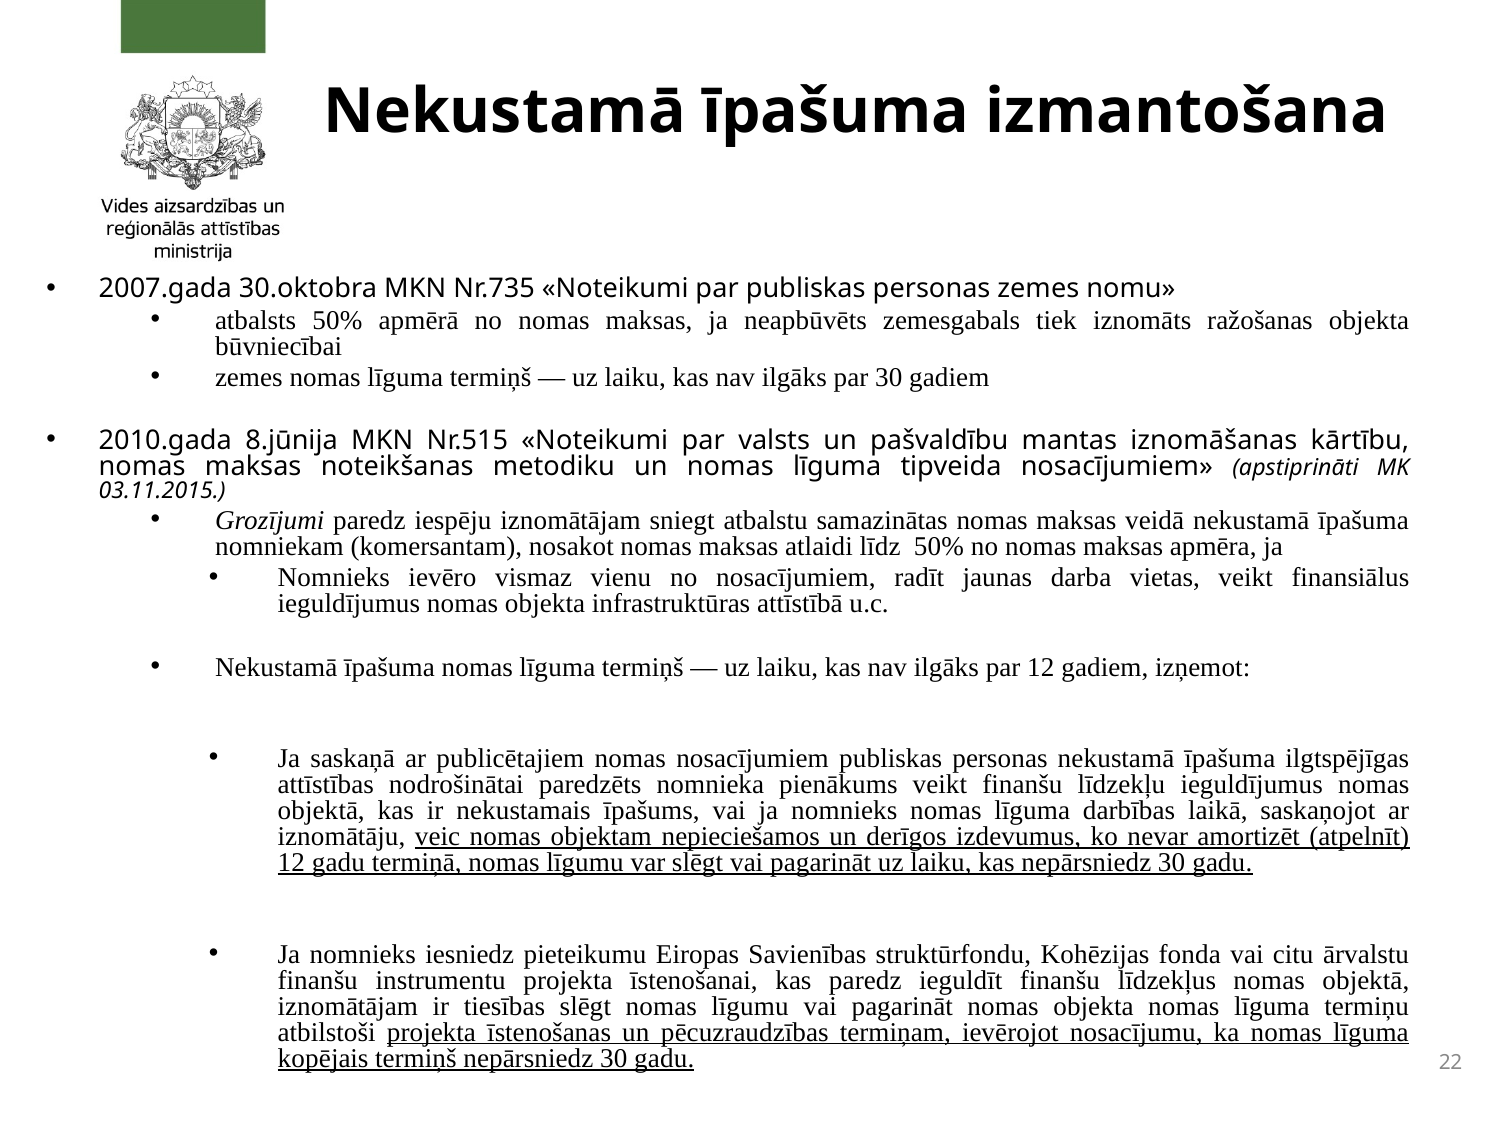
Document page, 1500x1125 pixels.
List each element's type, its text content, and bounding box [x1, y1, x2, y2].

slide_number 22 [1400, 1037, 1478, 1088]
title Nekustamā īpašuma izmantošana [235, 62, 1478, 233]
picture [48, 0, 338, 269]
list 2007.gada 30.oktobra MKN Nr.735 «Noteikumi par publiskas personas zemes nomu» atbalsts 50% apmērā no nomas maksas, ja neapbūvēts zemesgabals tiek iznomāts ražošanas objekta būvniecībai zemes nomas līguma termiņš — uz laiku, kas nav ilgāks par 30 gadiem 2010.gada 8.jūnija MKN Nr.515 «Noteikumi par valsts un pašvaldību mantas iznomāšanas kārtību, nomas maksas noteikšanas metodiku un nomas līguma tipveida nosacījumiem» (apstiprināti MK 03.11.2015.) Grozījumi paredz iespēju iznomātājam sniegt atbalstu samazinātas nomas maksas veidā nekustamā īpašuma nomniekam (komersantam), nosakot nomas maksas atlaidi līdz 50% no nomas maksas apmēra, ja Nomnieks ievēro vismaz vienu no nosacījumiem, radīt jaunas darba vietas, veikt finansiālus ieguldījumus nomas objekta infrastruktūras attīstībā u.c. Nekustamā īpašuma nomas līguma termiņš — uz laiku, kas nav ilgāks par 12 gadiem, izņemot: Ja saskaņā ar publicētajiem nomas nosacījumiem publiskas personas nekustamā īpašuma ilgtspējīgas attīstības nodrošinātai paredzēts nomnieka pienākums veikt finanšu līdzekļu ieguldījumus nomas objektā, kas ir nekustamais īpašums, vai ja nomnieks nomas līguma darbības laikā, saskaņojot ar iznomātāju, veic nomas objektam nepieciešamos un derīgos izdevumus, ko nevar amortizēt (atpelnīt) 12 gadu termiņā, nomas līgumu var slēgt vai pagarināt uz laiku, kas nepārsniedz 30 gadu. Ja nomnieks iesniedz pieteikumu Eiropas Savienības struktūrfondu, Kohēzijas fonda vai citu ārvalstu finanšu instrumentu projekta īstenošanai, kas paredz ieguldīt finanšu līdzekļus nomas objektā, iznomātājam ir tiesības slēgt nomas līgumu vai pagarināt nomas objekta nomas līguma termiņu atbilstoši projekta īstenošanas un pēcuzraudzības termiņam, ievērojot nosacījumu, ka nomas līguma kopējais termiņš nepārsniedz 30 gadu. [30, 269, 1426, 1088]
